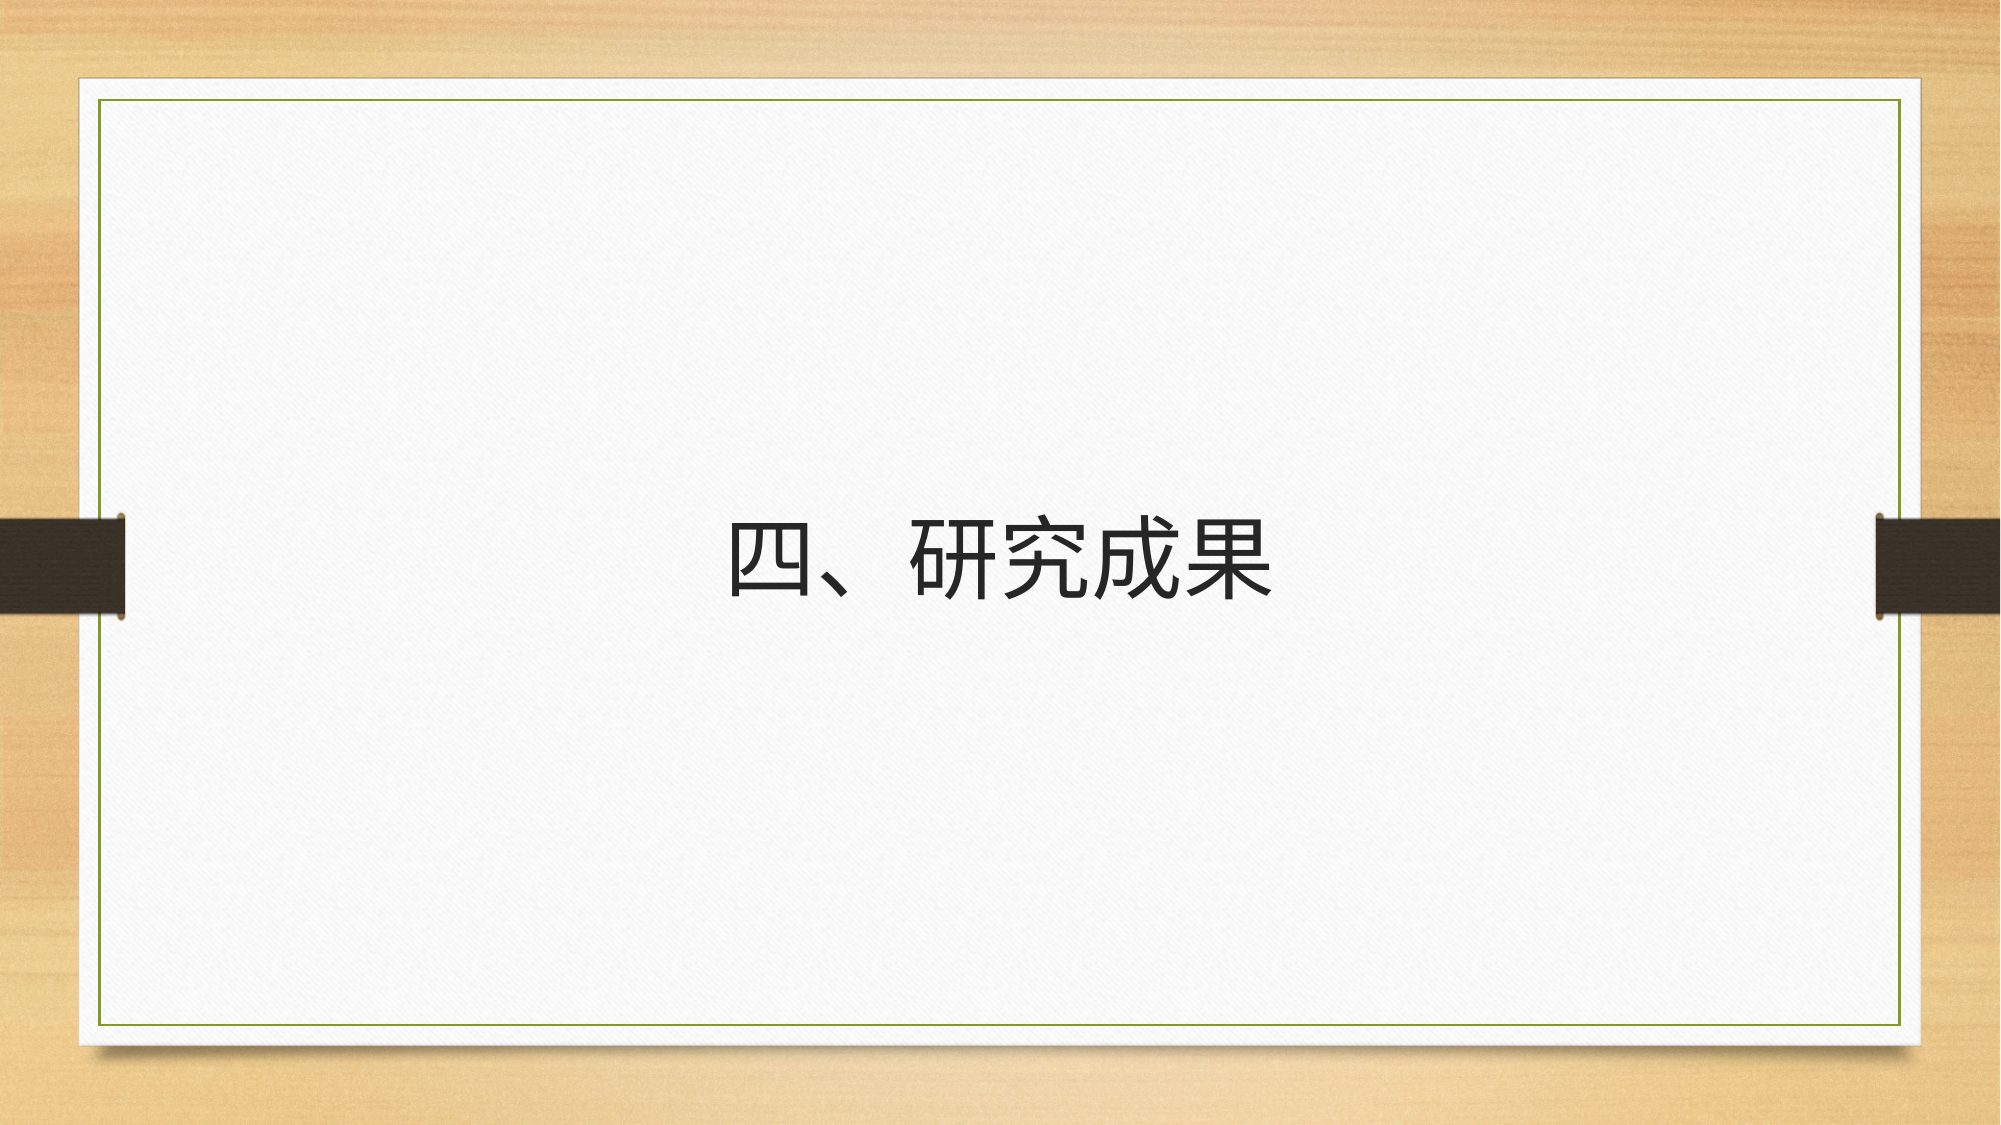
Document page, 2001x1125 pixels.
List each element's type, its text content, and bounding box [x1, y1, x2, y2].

text_box 四、研究成果 [212, 493, 1788, 632]
picture [0, 0, 2001, 1125]
